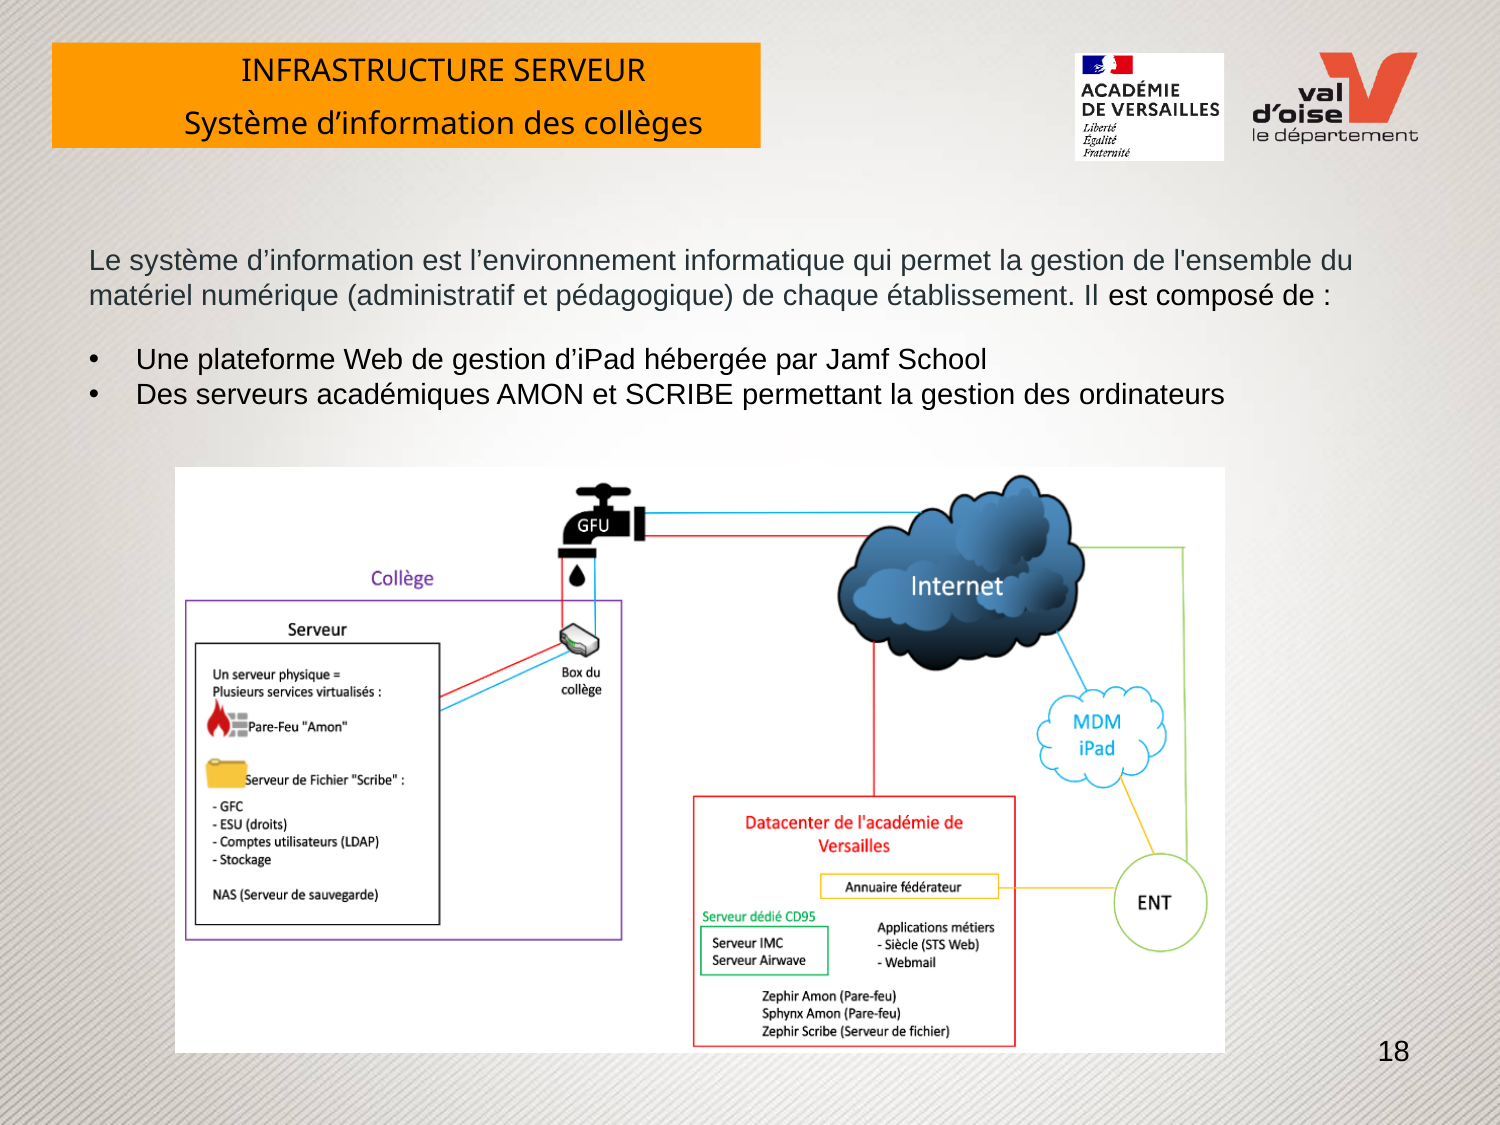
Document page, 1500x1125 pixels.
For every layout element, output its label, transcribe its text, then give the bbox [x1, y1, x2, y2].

slide_number 18 [1074, 1024, 1425, 1103]
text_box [175, 467, 1225, 1053]
text_box Le système d’information est l’environnement informatique qui permet la gestion de l'ensemble du matériel numérique (administratif et pédagogique) de chaque établissement. Il est composé de : Une plateforme Web de gestion d’iPad hébergée par Jamf School Des serveurs académiques AMON et SCRIBE permettant la gestion des ordinateurs [74, 233, 1421, 419]
picture [0, 0, 1500, 1125]
text_box INFRASTRUCTURE SERVEUR Système d’information des collèges [52, 42, 761, 148]
